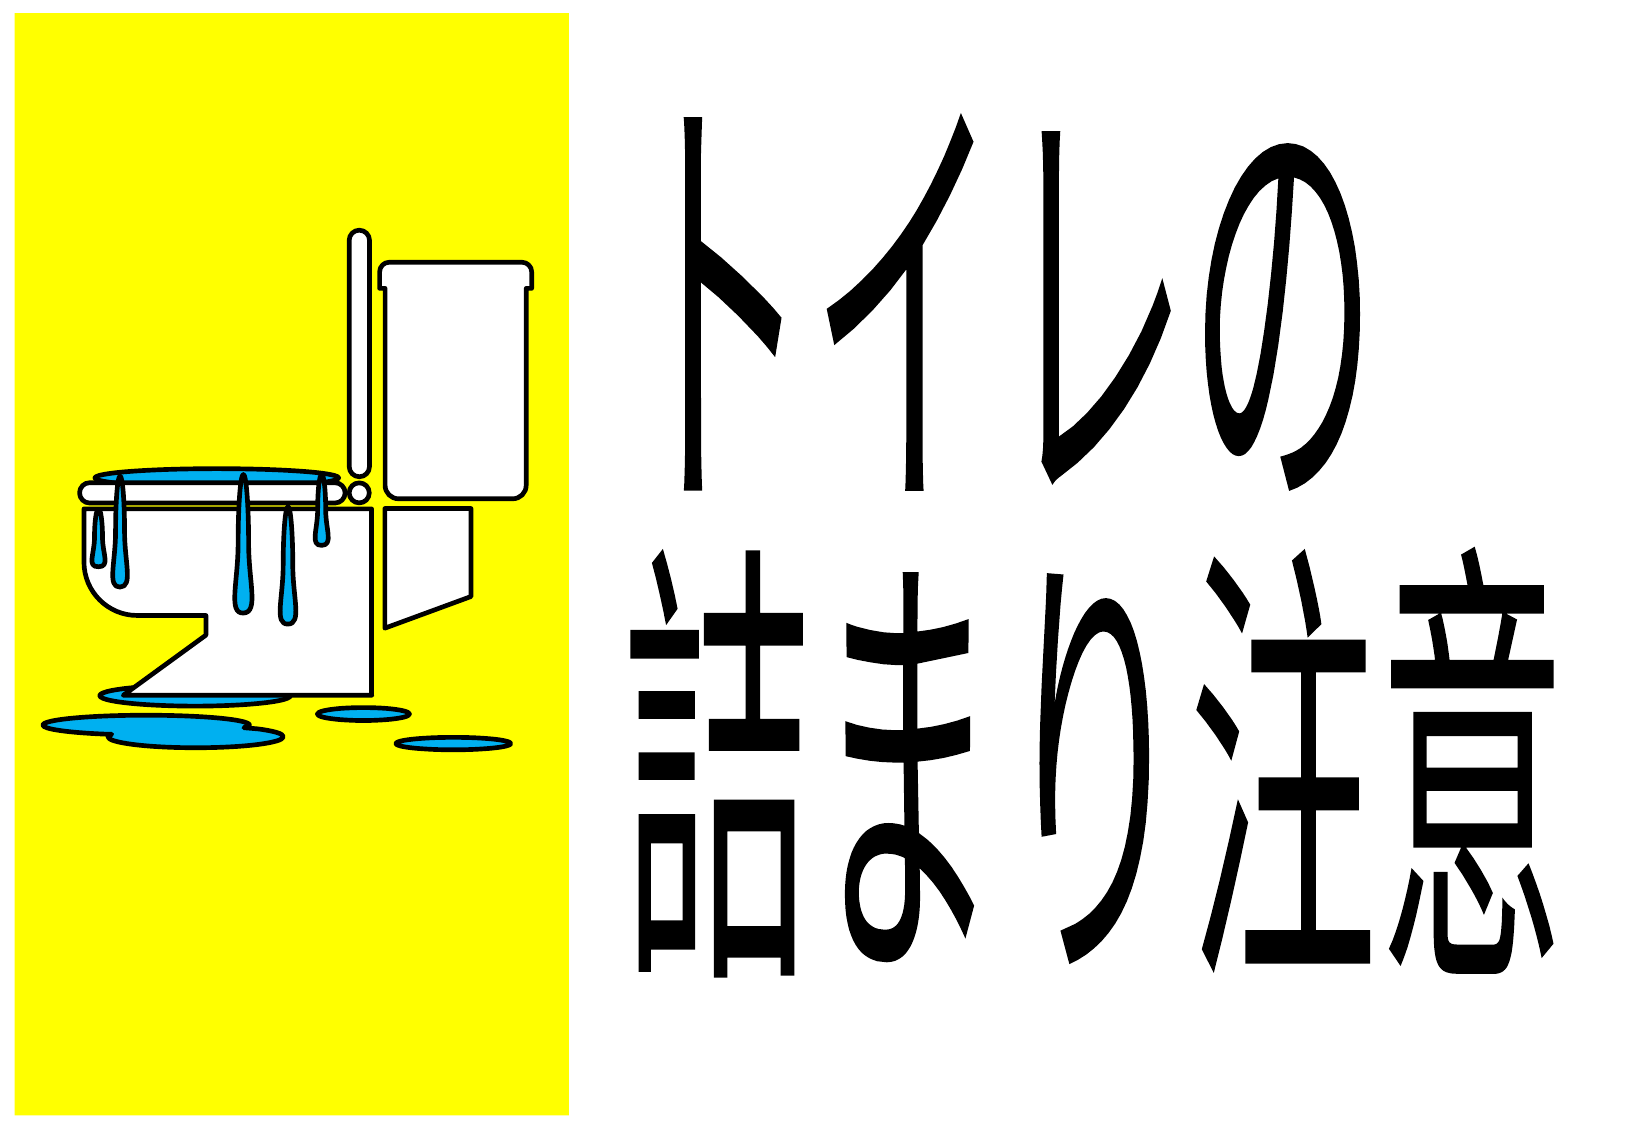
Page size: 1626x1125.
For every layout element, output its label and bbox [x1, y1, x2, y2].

text_box [12, 11, 571, 1118]
text_box [42, 229, 532, 750]
